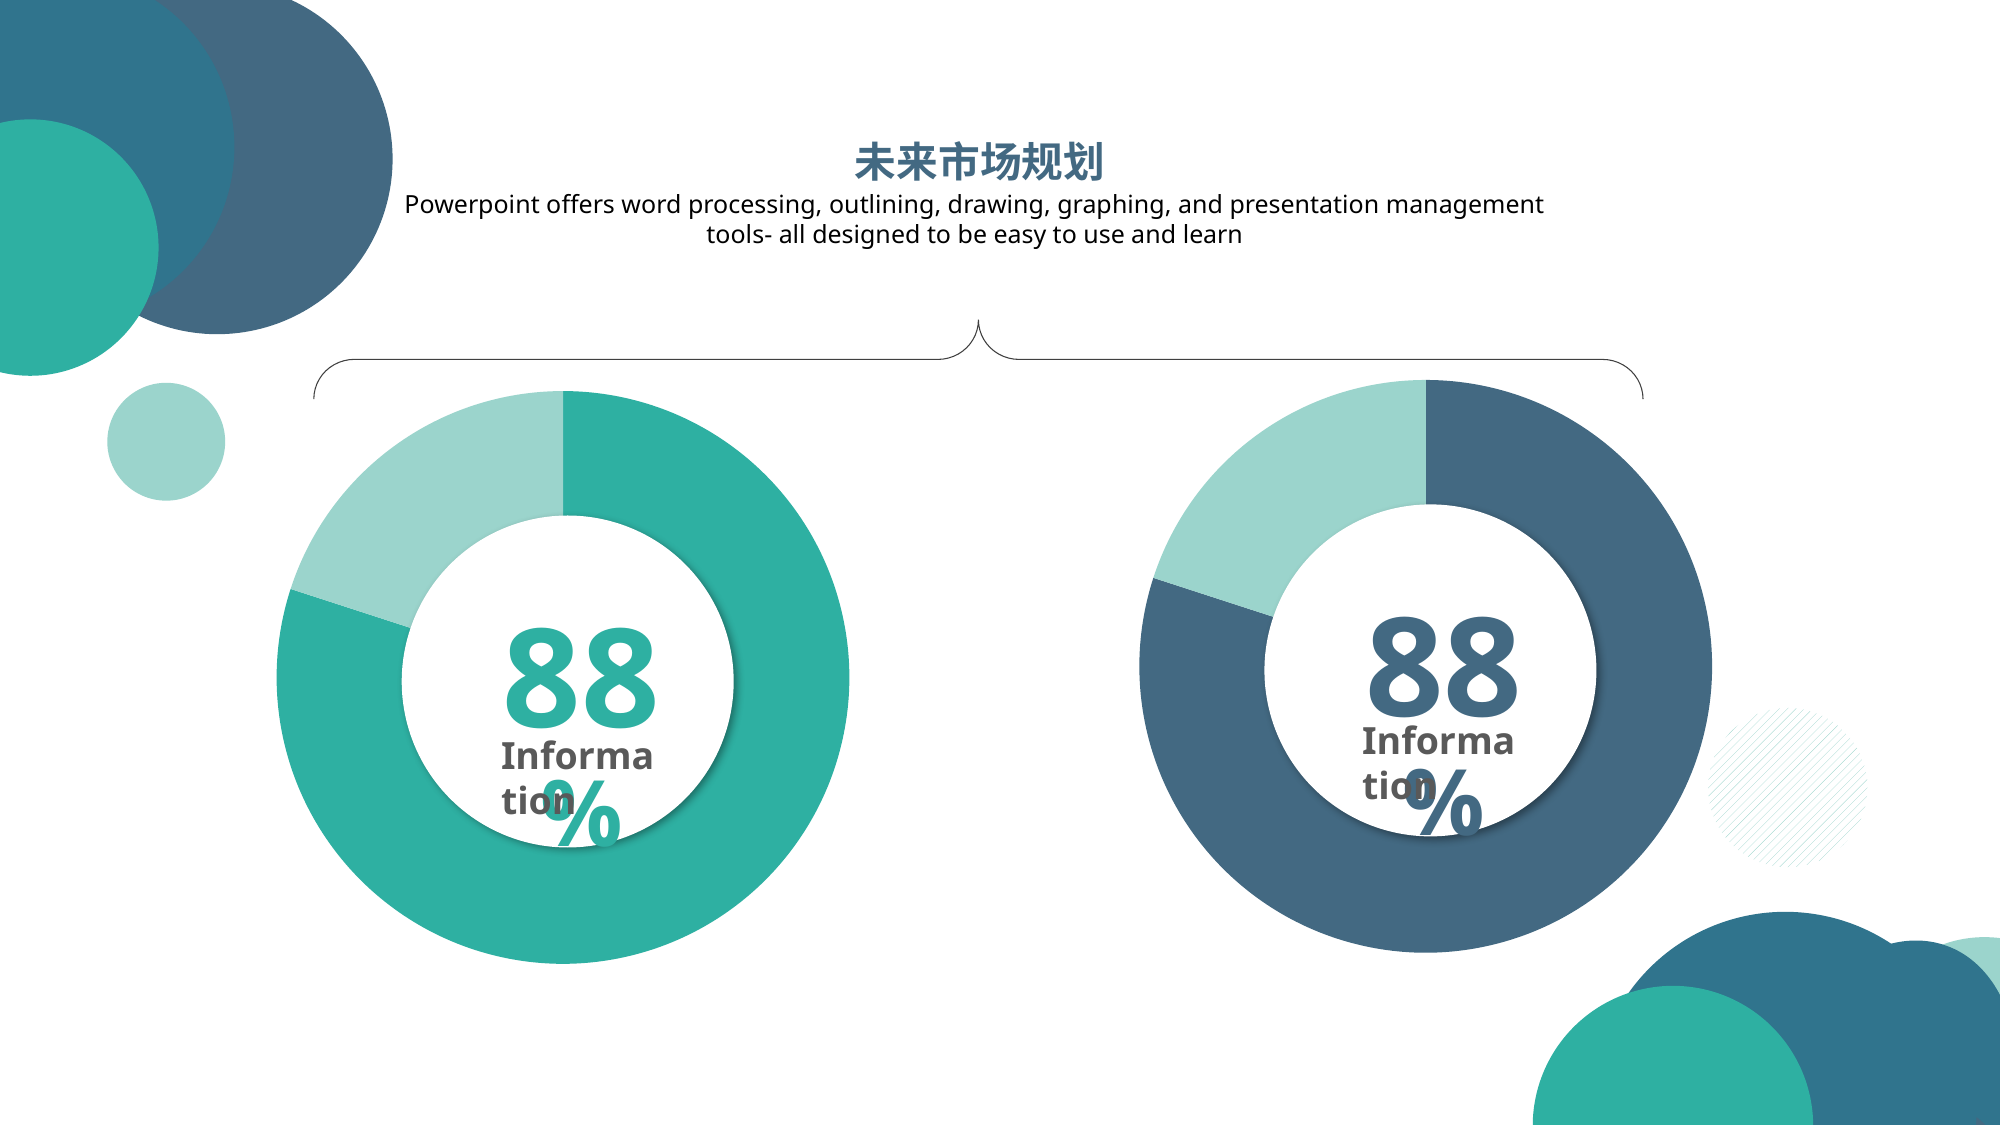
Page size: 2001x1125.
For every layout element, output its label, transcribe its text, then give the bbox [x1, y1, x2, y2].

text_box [0, 0, 432, 377]
text_box 未来市场规划 [663, 135, 1297, 186]
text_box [115, 367, 1874, 976]
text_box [1439, 843, 2000, 1125]
text_box [432, 319, 1627, 367]
text_box Powerpoint offers word processing, outlining, drawing, graphing, and presentation management tools- all designed to be easy to use and learn [432, 188, 1560, 249]
